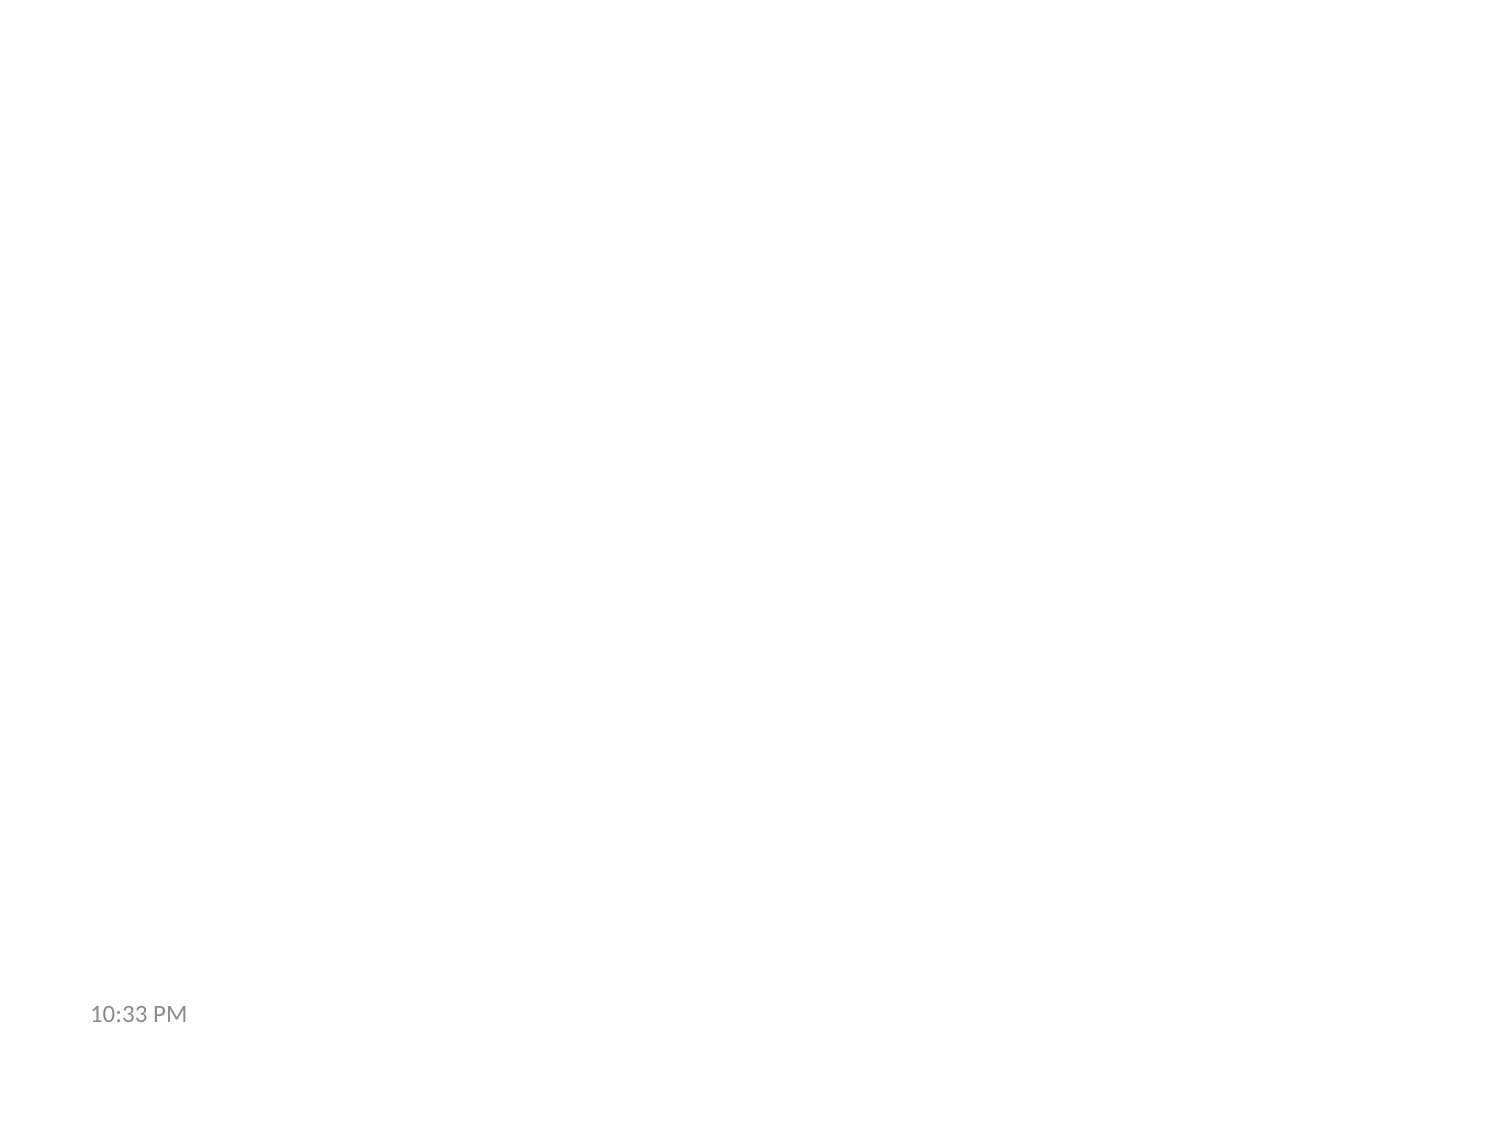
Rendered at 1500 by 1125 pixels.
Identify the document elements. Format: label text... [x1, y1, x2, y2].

text_box 3:35 PM [75, 982, 425, 1043]
